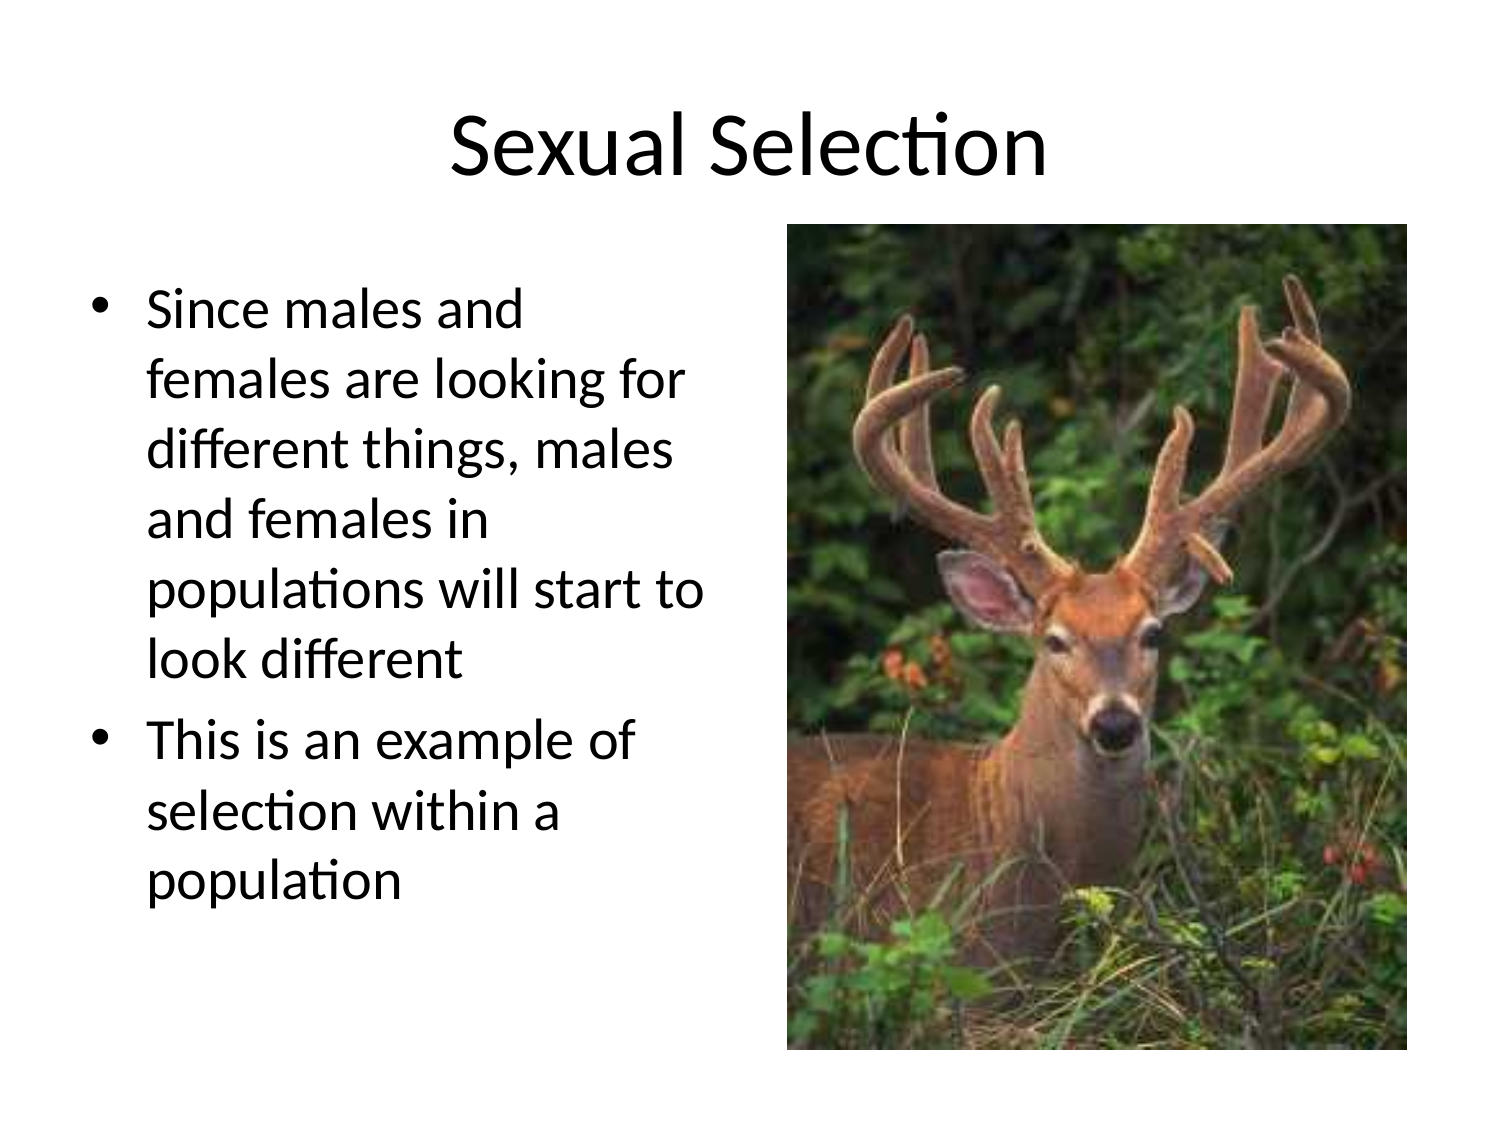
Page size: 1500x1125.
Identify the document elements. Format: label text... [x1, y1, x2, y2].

title Sexual Selection [75, 45, 1425, 233]
list Since males and females are looking for different things, males and females in populations will start to look different This is an example of selection within a population [75, 262, 738, 1005]
picture [787, 224, 1407, 1051]
